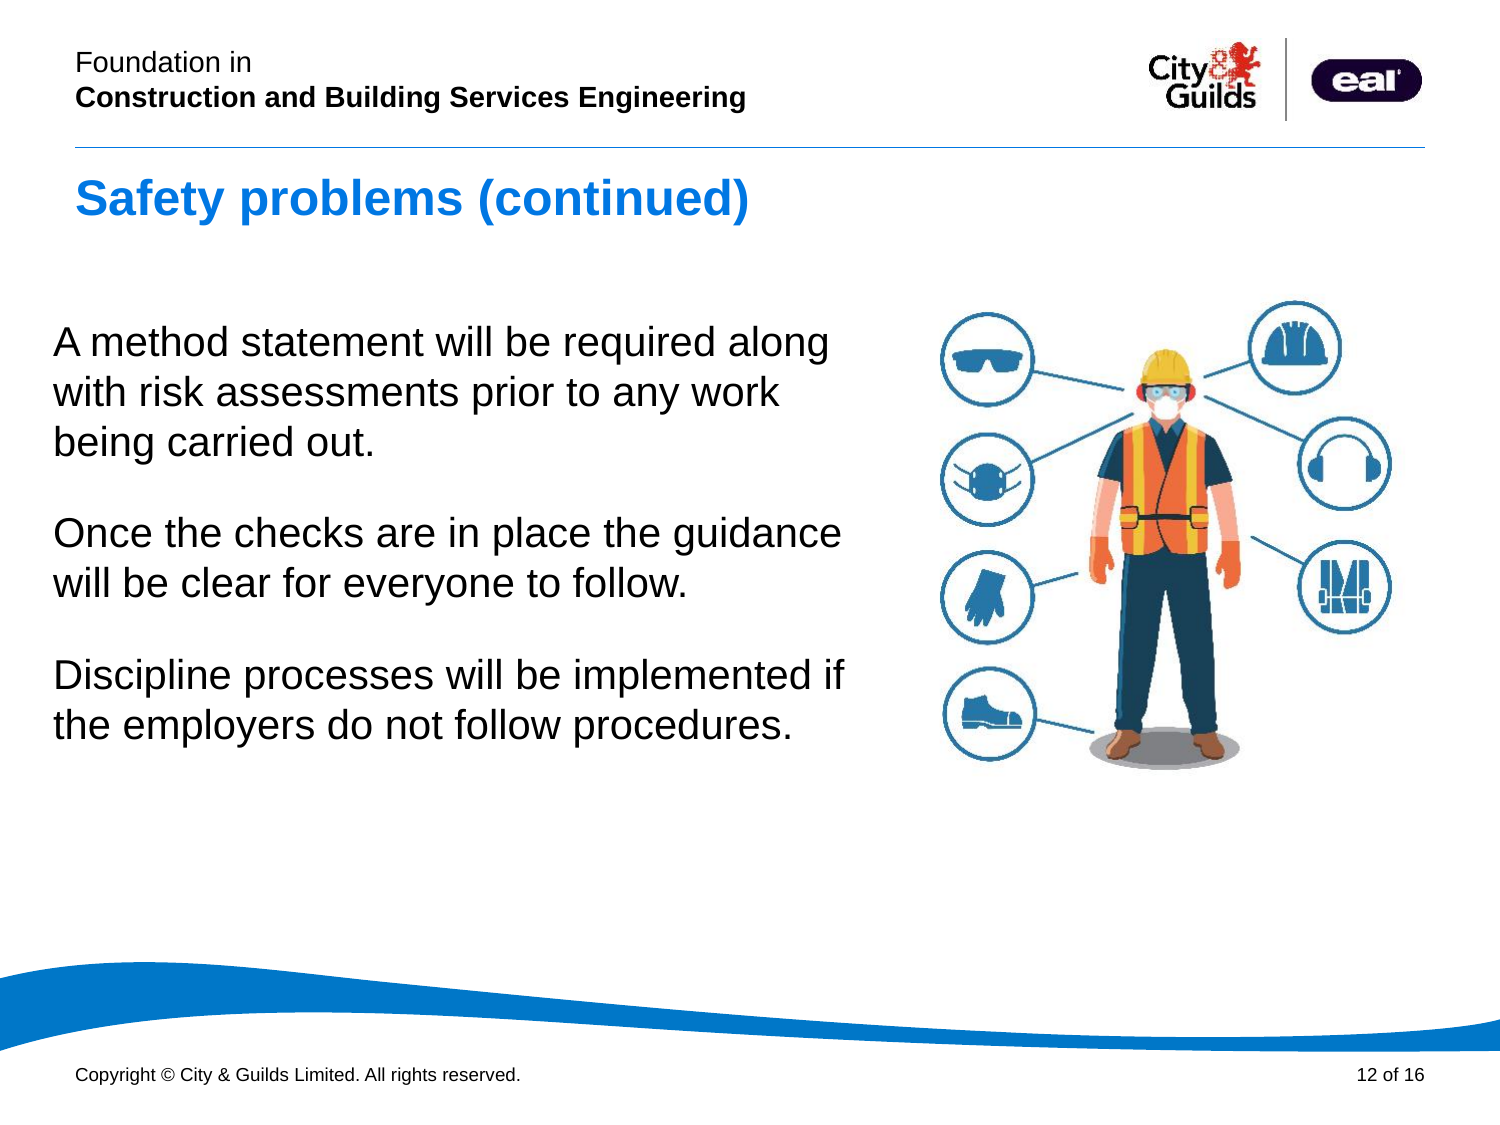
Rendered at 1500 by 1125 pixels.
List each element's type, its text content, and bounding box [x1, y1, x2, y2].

picture [1149, 38, 1422, 121]
title Safety problems (continued) [74, 165, 1426, 229]
list A method statement will be required along with risk assessments prior to any work being carried out. Once the checks are in place the guidance will be clear for everyone to follow. Discipline processes will be implemented if the employers do not follow procedures. [52, 314, 869, 1012]
picture [907, 278, 1424, 795]
